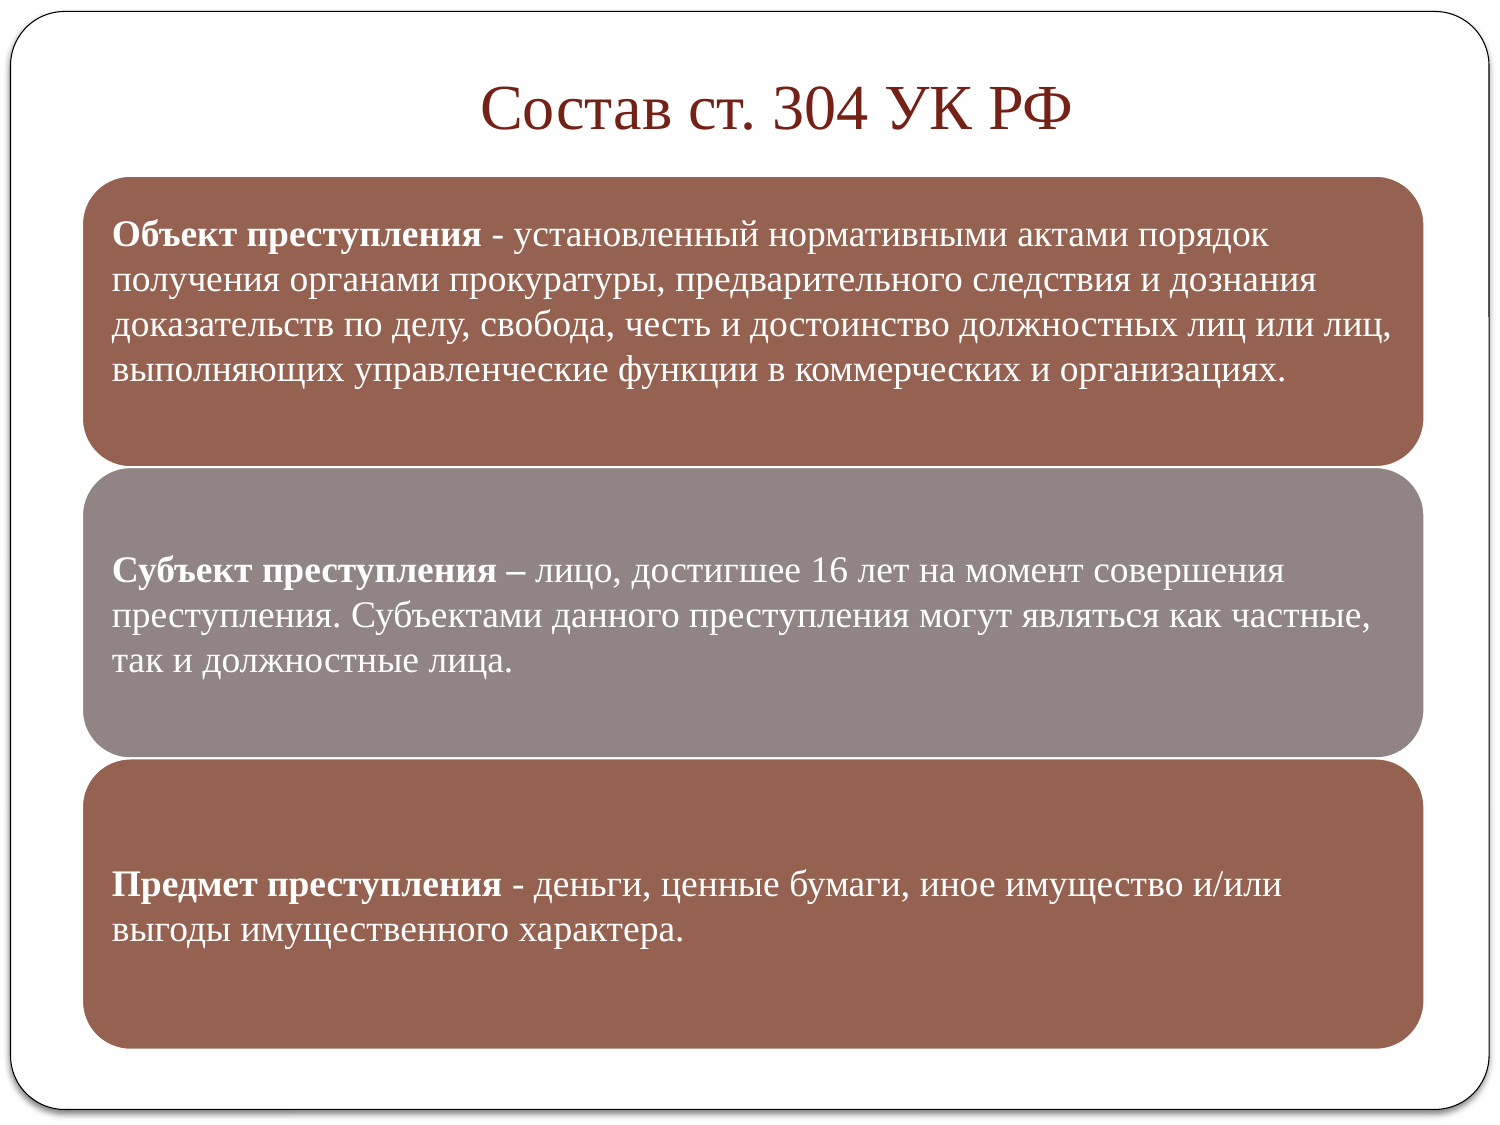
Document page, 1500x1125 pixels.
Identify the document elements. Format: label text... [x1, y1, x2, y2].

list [81, 175, 1425, 1050]
title Состав ст. 304 УК РФ [105, 58, 1448, 158]
